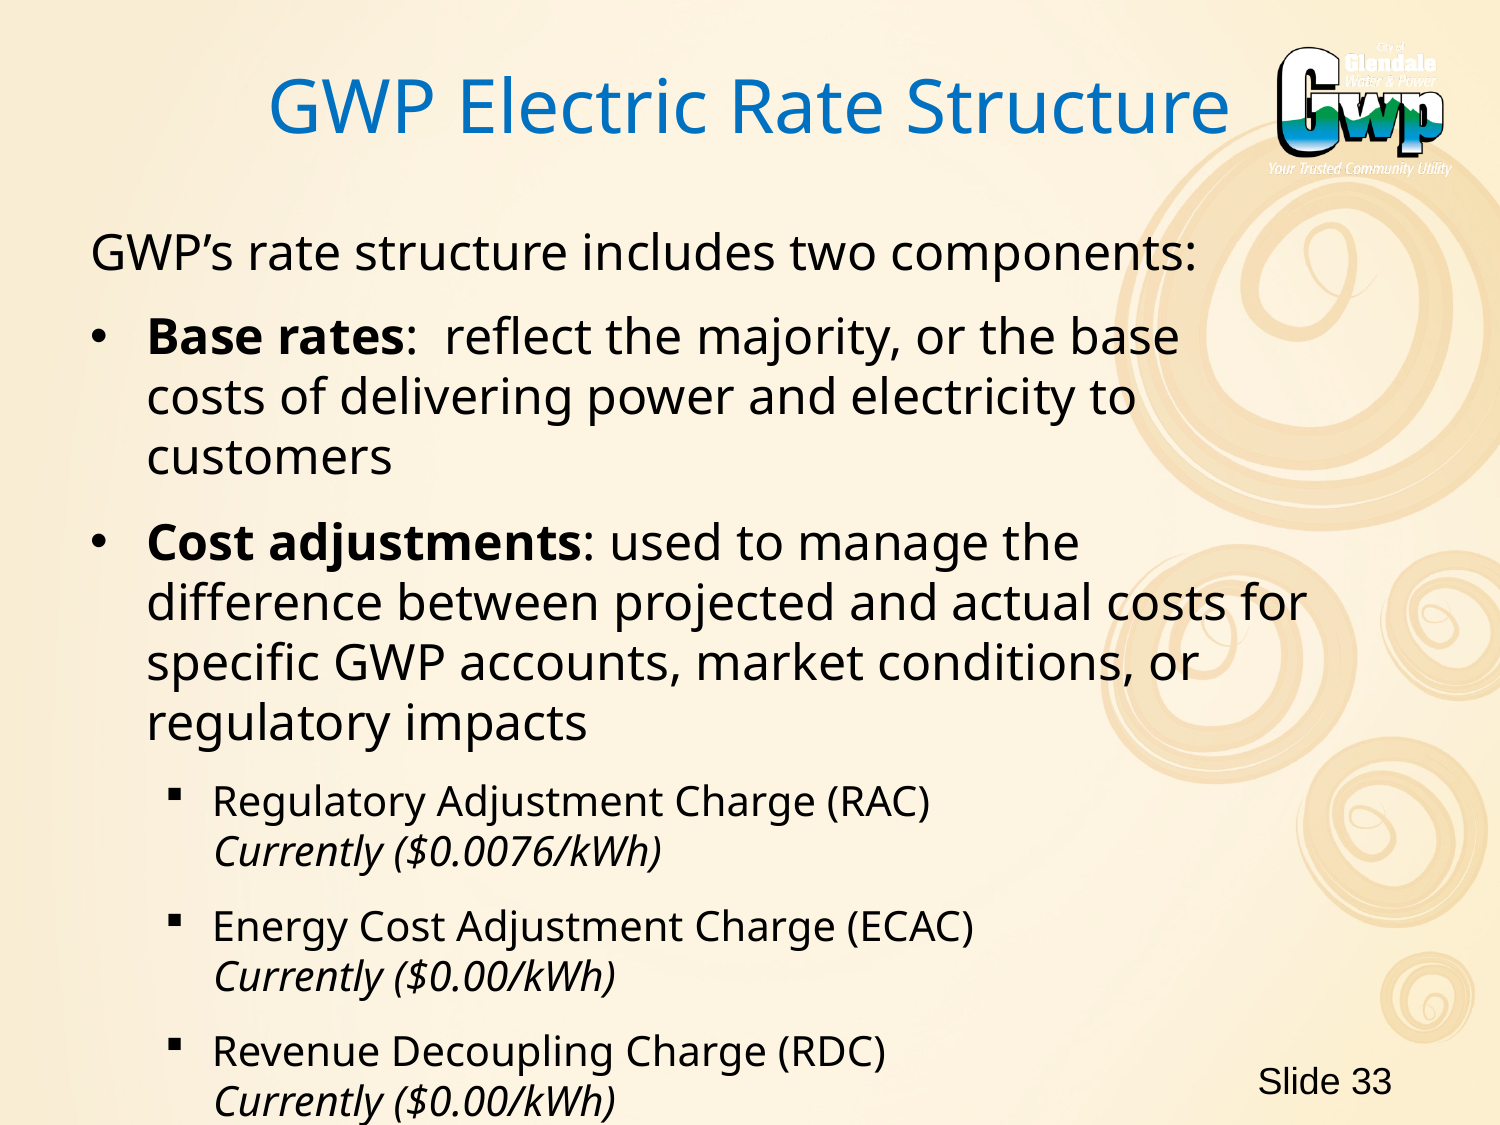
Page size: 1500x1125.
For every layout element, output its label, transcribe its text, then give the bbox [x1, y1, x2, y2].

title GWP Electric Rate Structure [75, 37, 1425, 171]
text_box GWP’s rate structure includes two components: Base rates: reflect the majority, or the base costs of delivering power and electricity to customers Cost adjustments: used to manage the difference between projected and actual costs for specific GWP accounts, market conditions, or regulatory impacts Regulatory Adjustment Charge (RAC) Currently ($0.0076/kWh) Energy Cost Adjustment Charge (ECAC) Currently ($0.00/kWh) Revenue Decoupling Charge (RDC) Currently ($0.00/kWh) [75, 212, 1325, 1052]
picture [0, 0, 1500, 1125]
text_box Slide 33 [1149, 1049, 1500, 1125]
